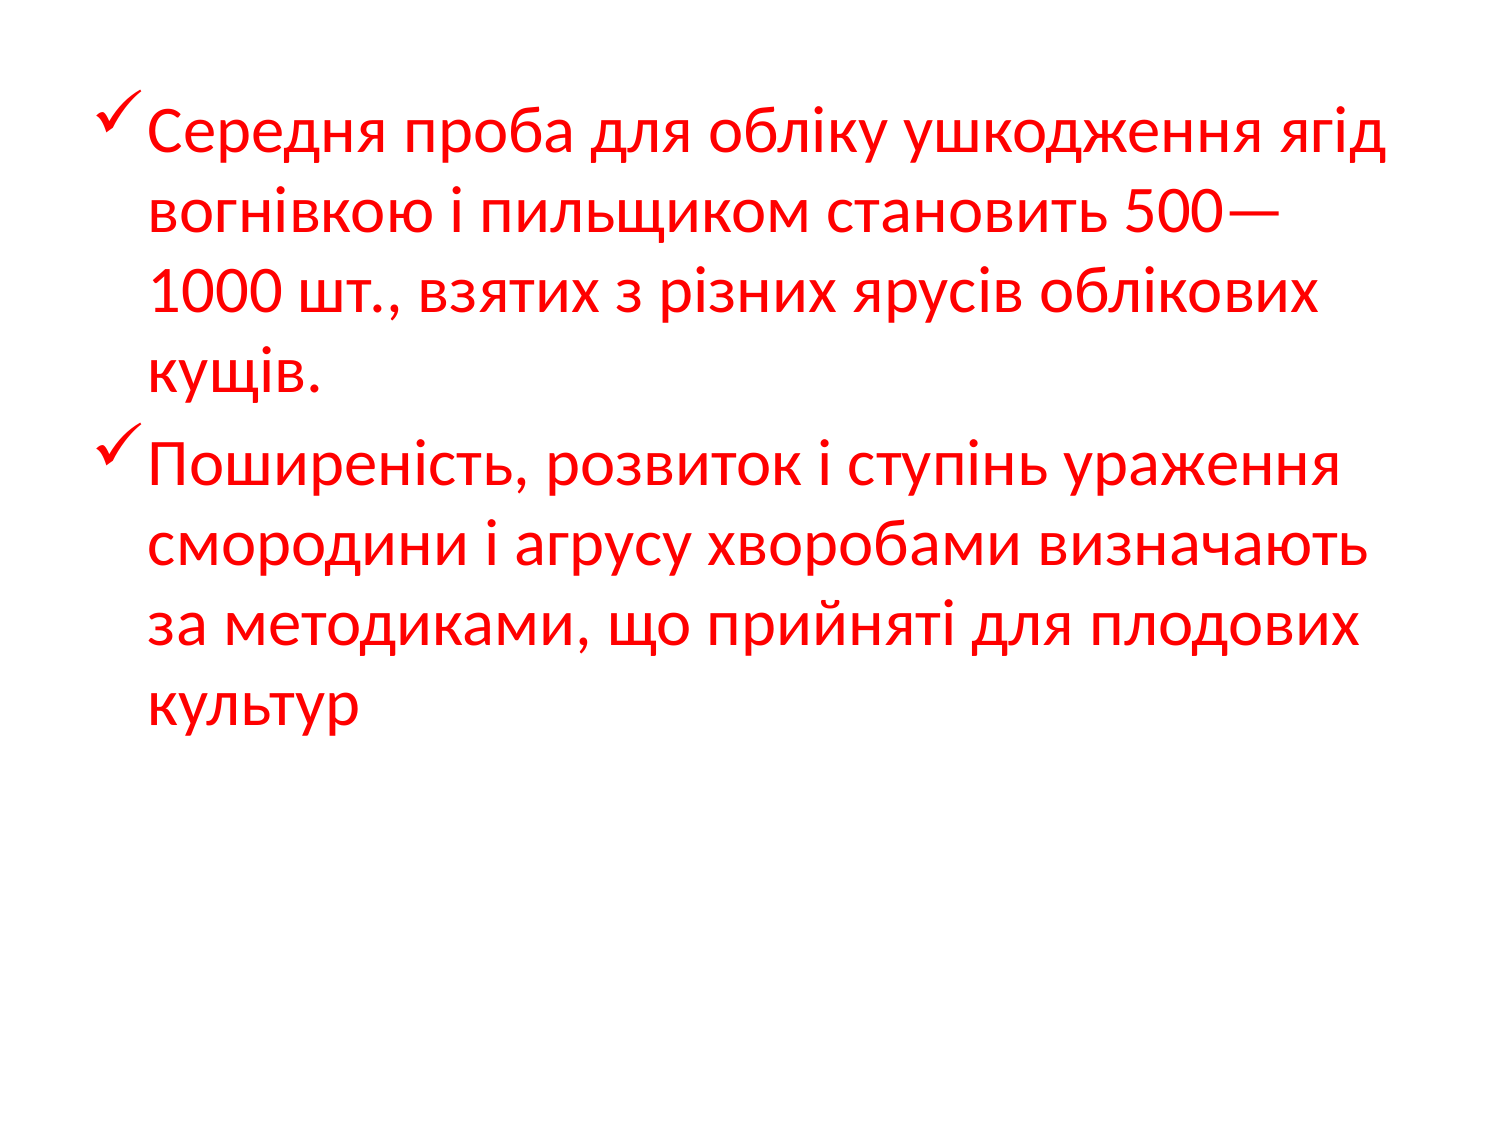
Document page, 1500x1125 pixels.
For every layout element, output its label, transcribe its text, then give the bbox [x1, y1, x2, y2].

list Середня проба для обліку ушкодження ягід вогнівкою і пильщиком становить 500—1000 шт., взятих з різних ярусів облікових кущів. Поширеність, розвиток і ступінь ураження смородини і агрусу хворобами визначають за методиками, що прийняті для плодових культур [76, 78, 1427, 821]
